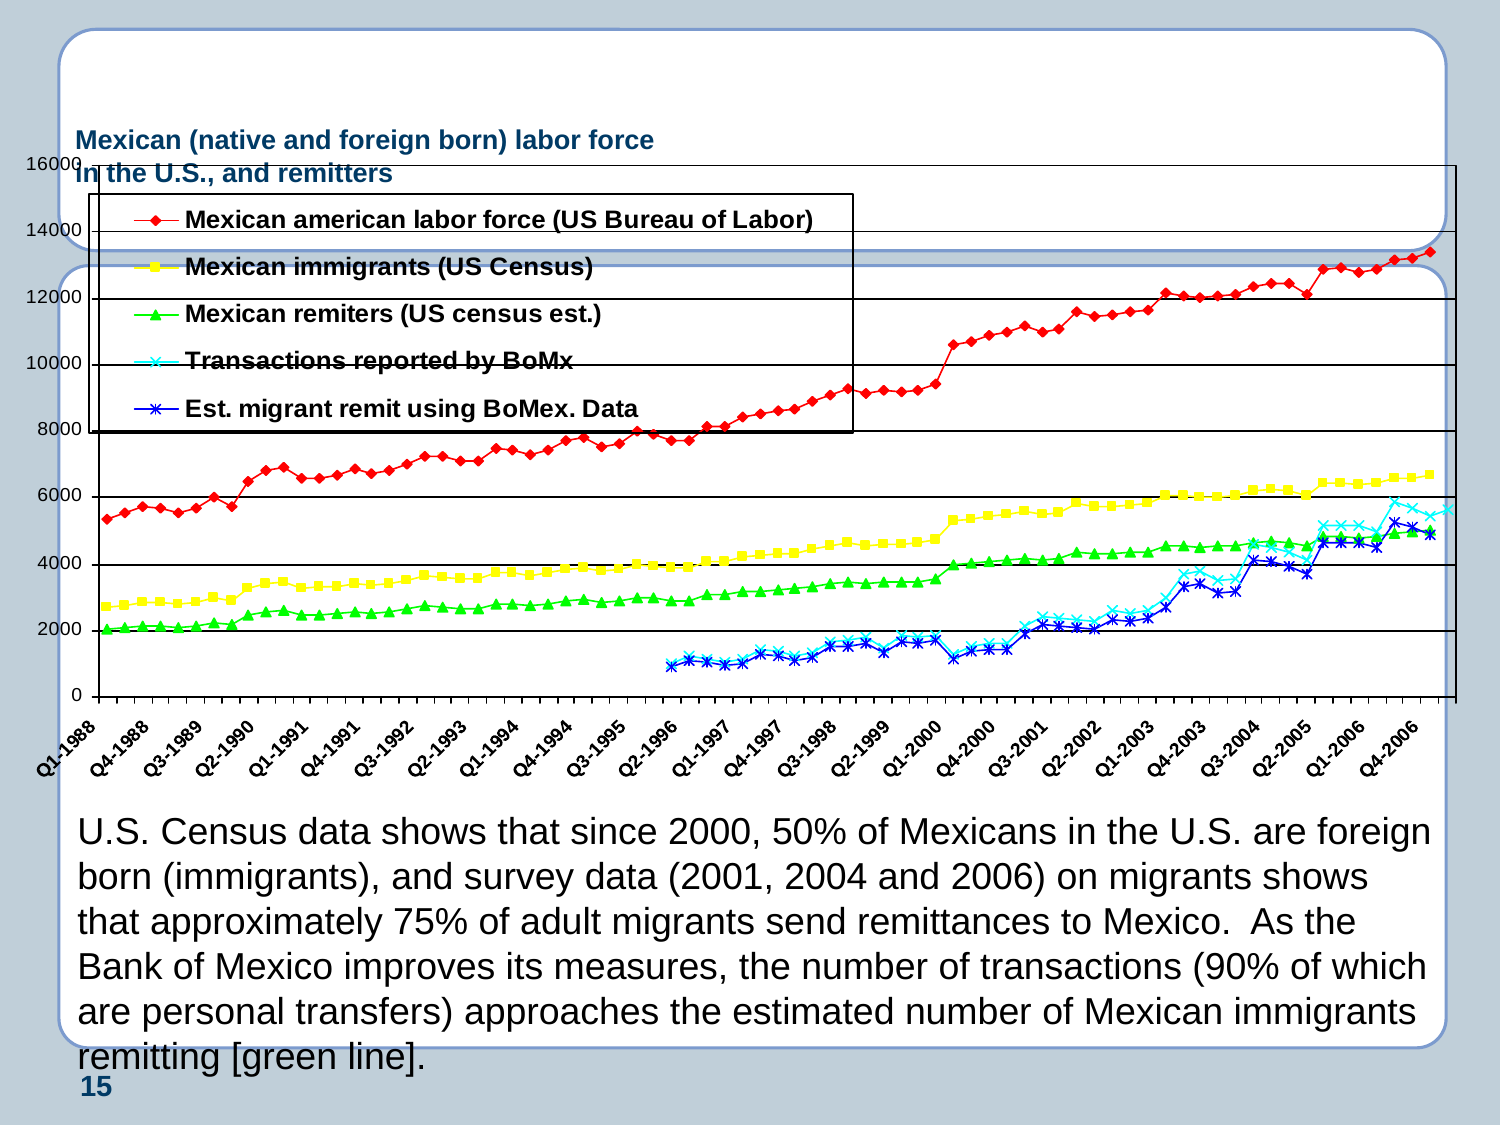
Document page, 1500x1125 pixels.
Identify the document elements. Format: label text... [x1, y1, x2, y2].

text_box U.S. Census data shows that since 2000, 50% of Mexicans in the U.S. are foreign born (immigrants), and survey data (2001, 2004 and 2006) on migrants shows that approximately 75% of adult migrants send remittances to Mexico. As the Bank of Mexico improves its measures, the number of transactions (90% of which are personal transfers) approaches the estimated number of Mexican immigrants remitting [green line]. [62, 807, 1450, 1085]
title Mexican (native and foreign born) labor force in the U.S., and remitters [74, 0, 1426, 124]
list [0, 125, 1465, 798]
